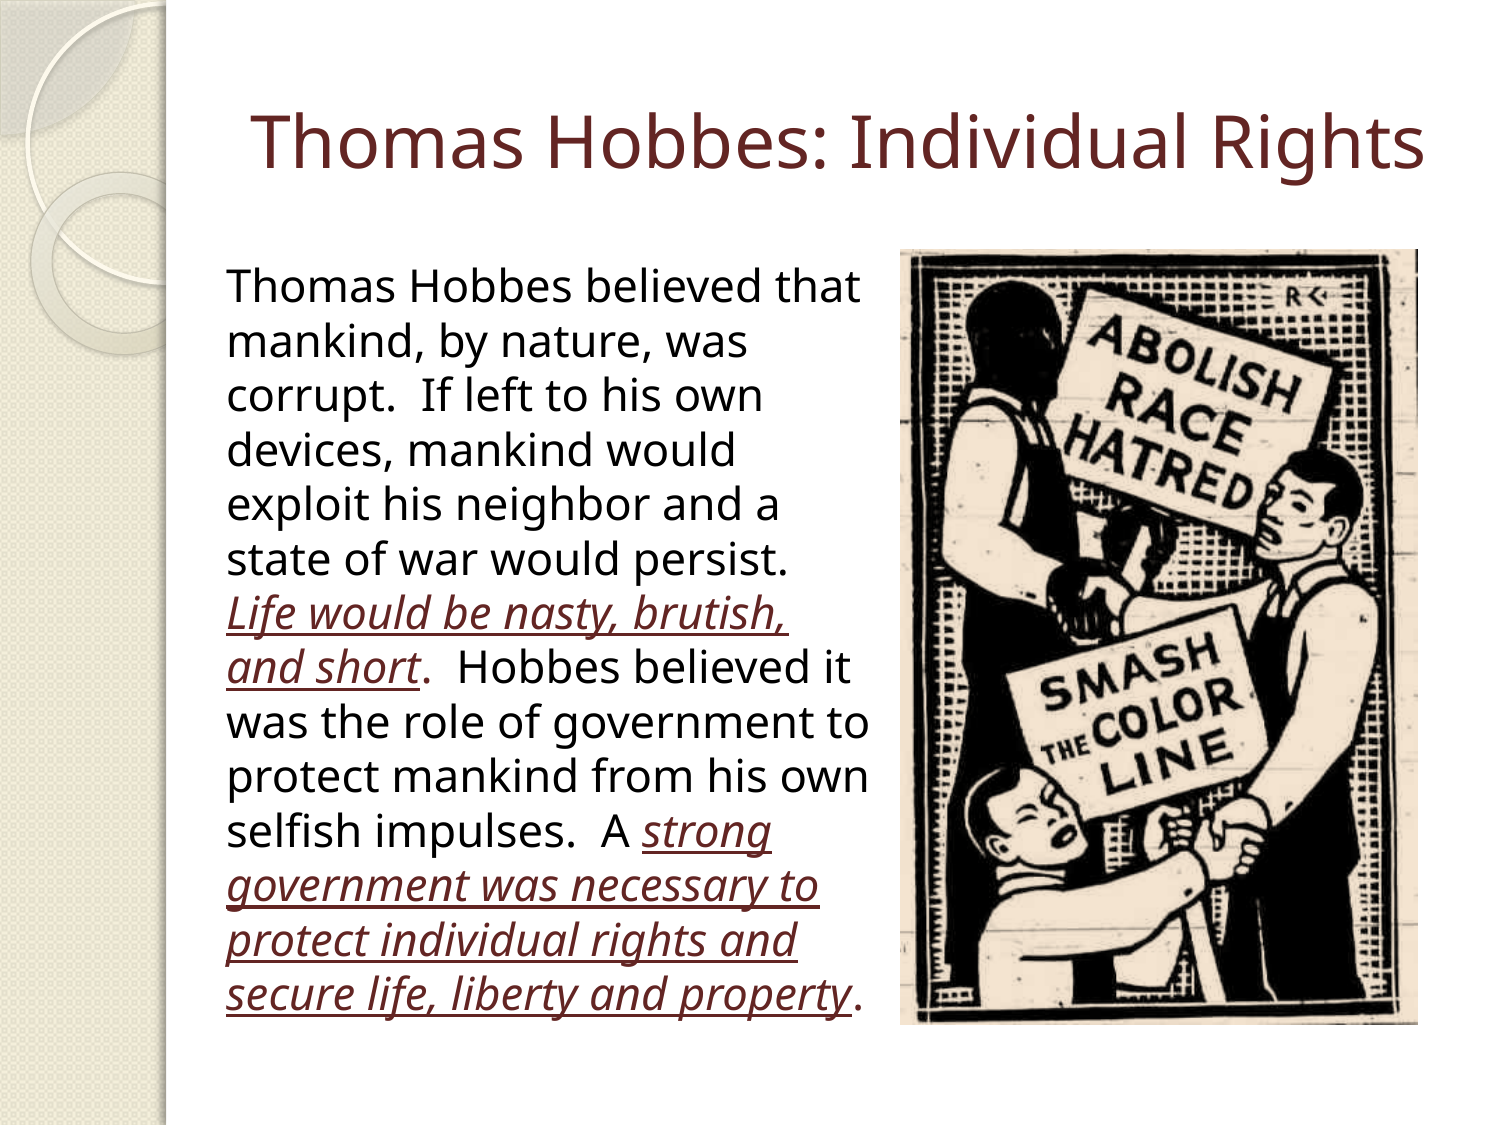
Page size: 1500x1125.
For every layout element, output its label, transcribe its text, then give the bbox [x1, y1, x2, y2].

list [899, 249, 1418, 1026]
title Thomas Hobbes: Individual Rights [235, 45, 1466, 233]
list Thomas Hobbes believed that mankind, by nature, was corrupt. If left to his own devices, mankind would exploit his neighbor and a state of war would persist. Life would be nasty, brutish, and short. Hobbes believed it was the role of government to protect mankind from his own selfish impulses. A strong government was necessary to protect individual rights and secure life, liberty and property. [200, 249, 888, 1063]
